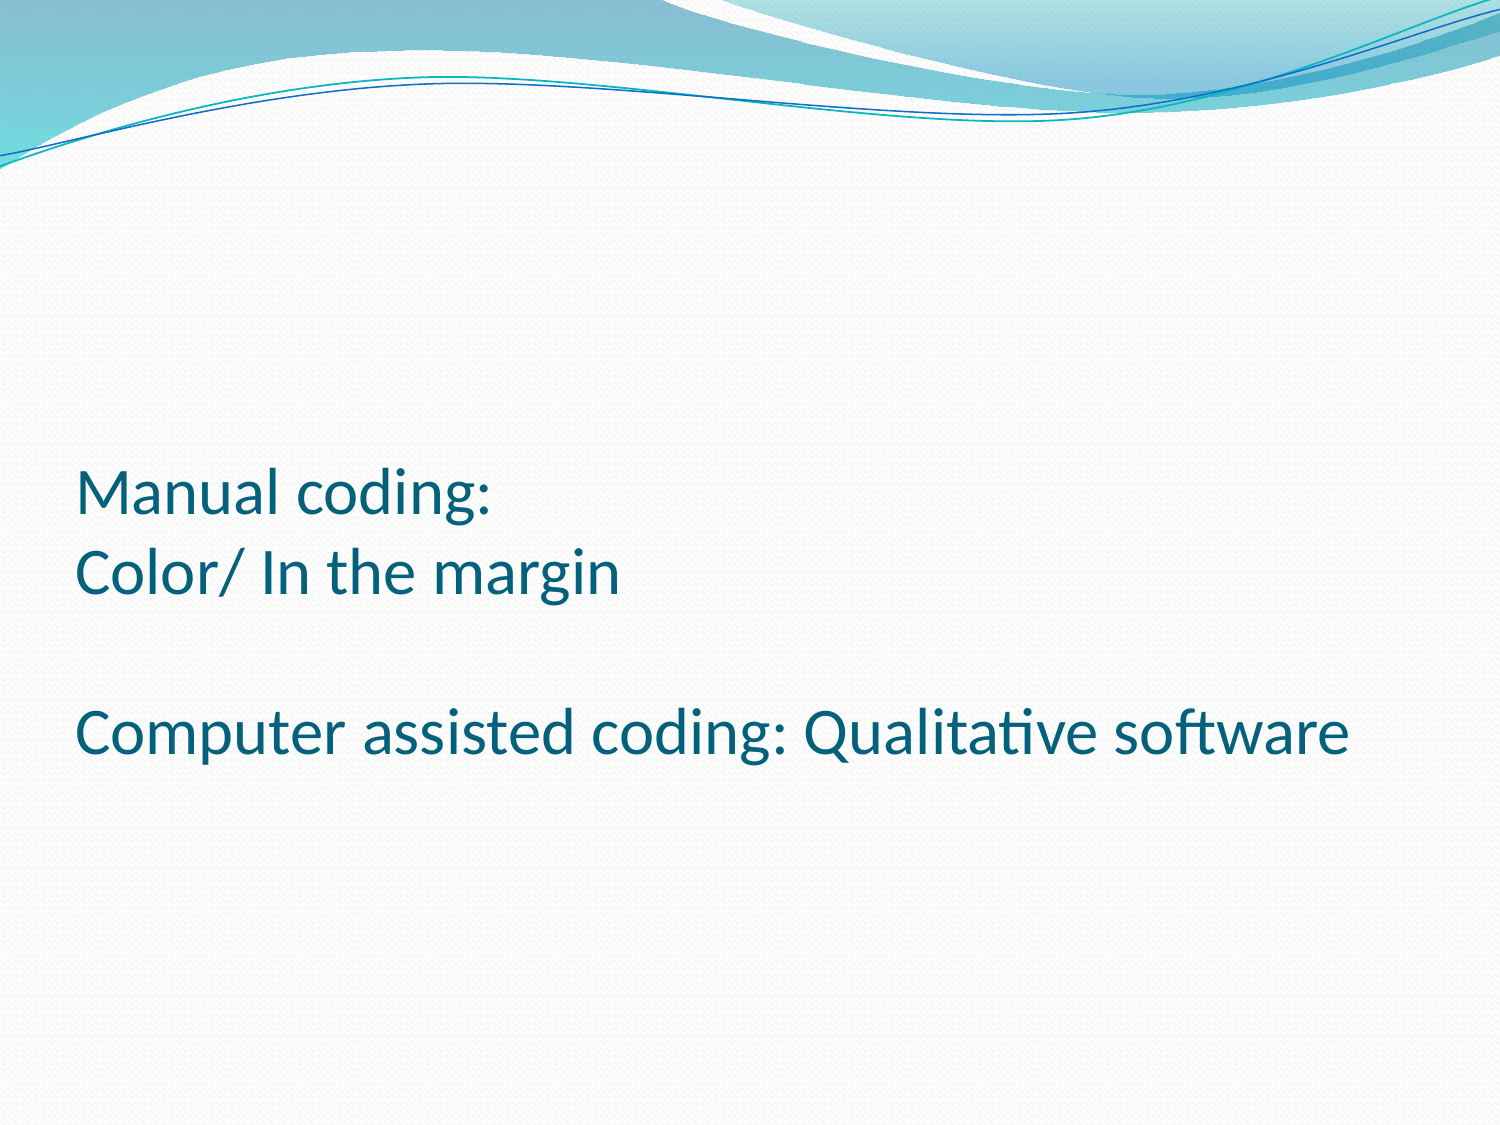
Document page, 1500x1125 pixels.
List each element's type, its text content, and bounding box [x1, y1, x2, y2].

title Manual coding: Color/ In the margin Computer assisted coding: Qualitative software [74, 44, 1426, 1088]
